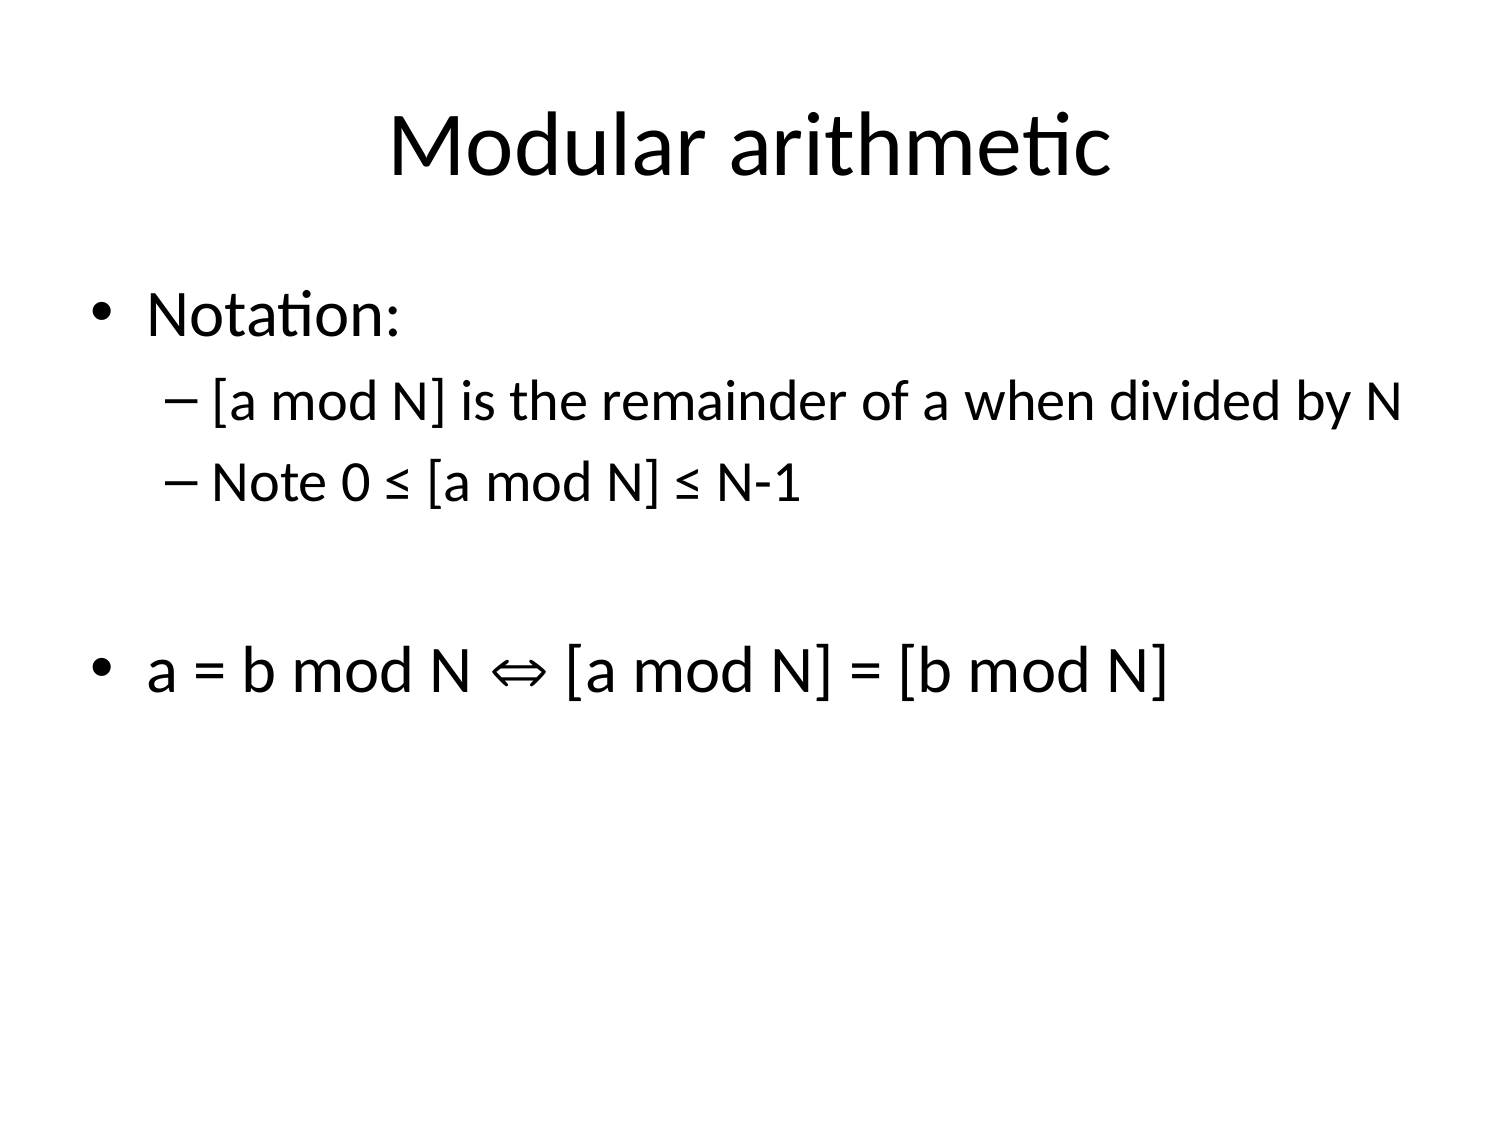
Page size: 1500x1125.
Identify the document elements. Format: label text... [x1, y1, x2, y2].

list Notation: [a mod N] is the remainder of a when divided by N Note 0 ≤ [a mod N] ≤ N-1 a = b mod N  [a mod N] = [b mod N] [75, 262, 1425, 1005]
title Modular arithmetic [75, 45, 1425, 233]
